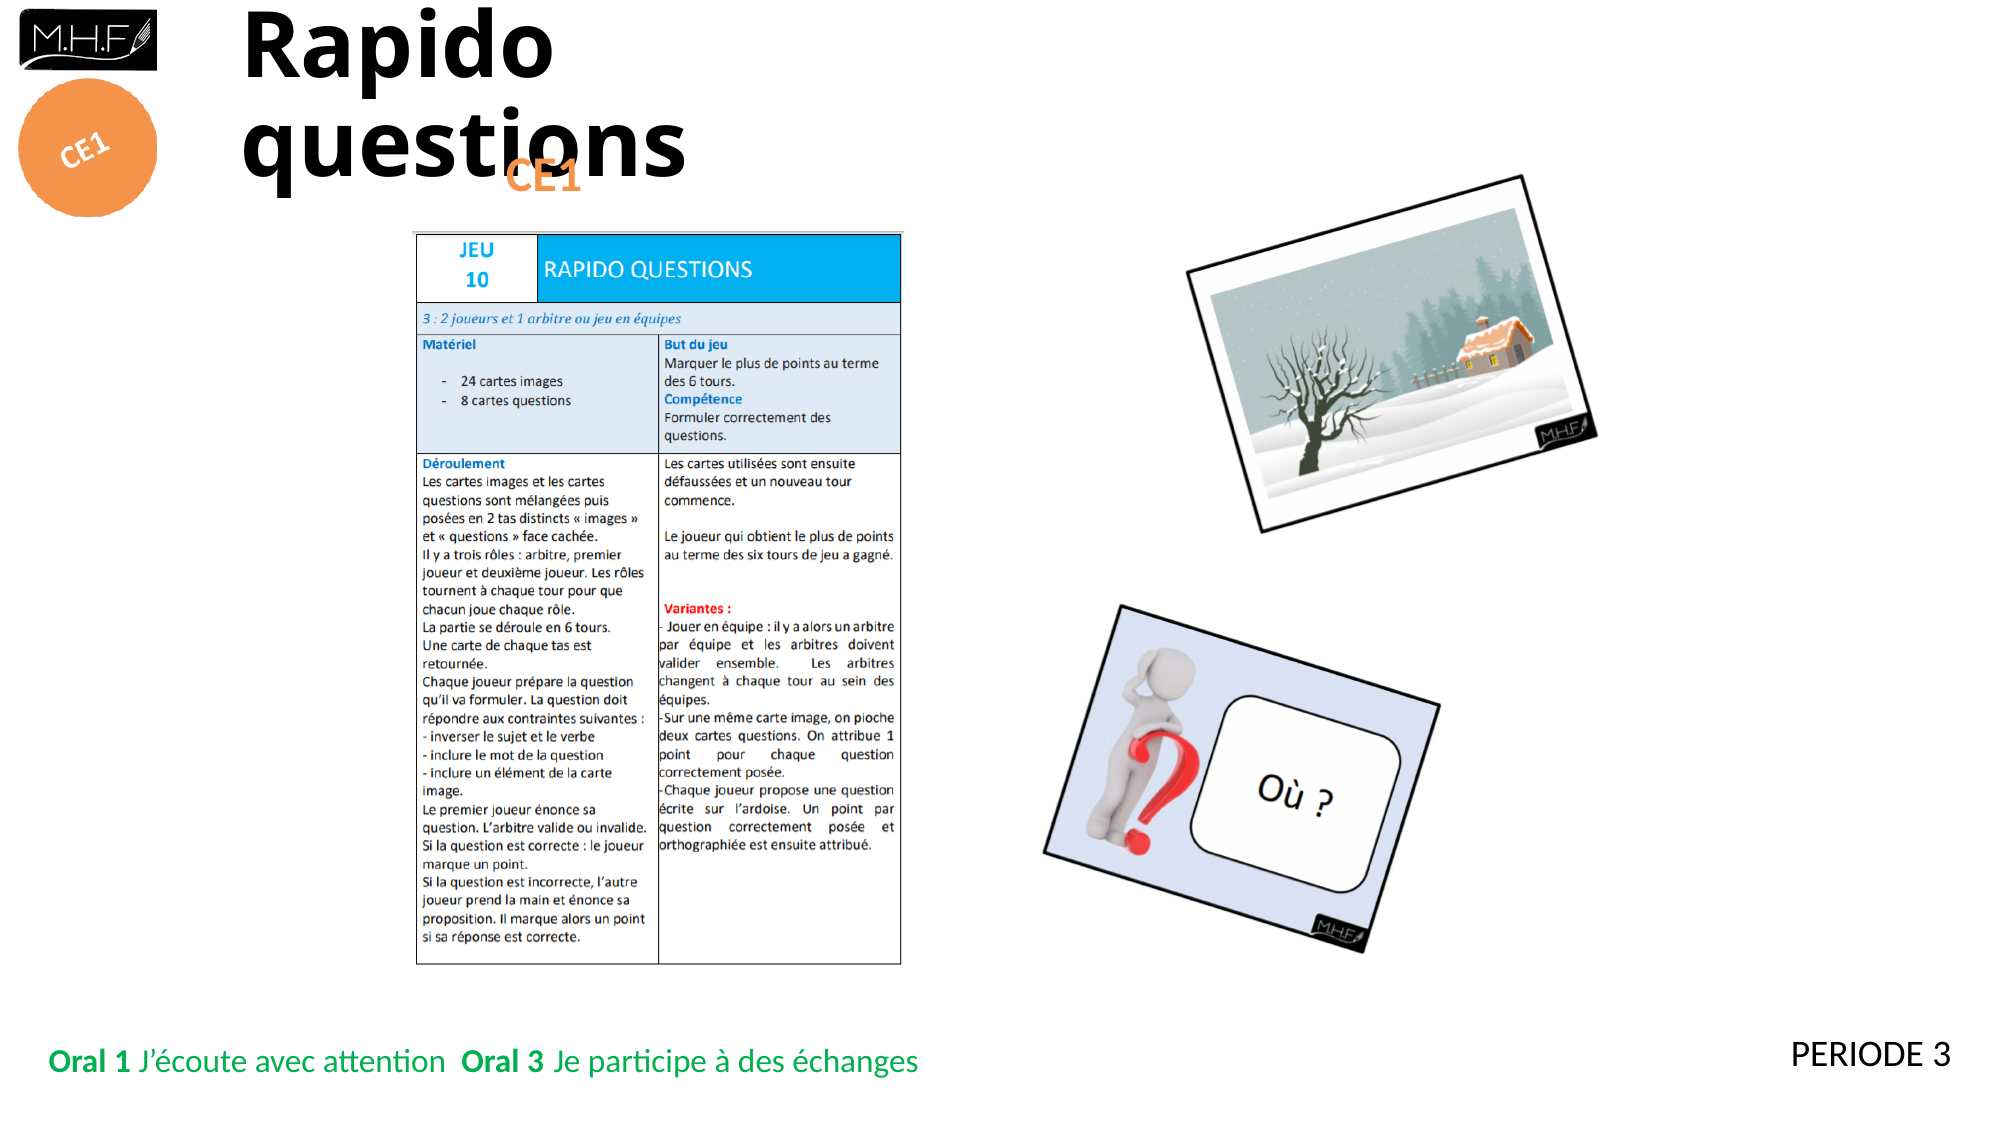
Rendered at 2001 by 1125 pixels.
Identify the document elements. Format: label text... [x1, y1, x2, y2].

text_box CE1 [491, 133, 626, 231]
picture [412, 231, 904, 966]
picture [1182, 171, 1599, 535]
picture [1036, 599, 1445, 958]
title Rapido questions [225, 22, 892, 171]
picture [18, 78, 157, 218]
picture [16, 7, 157, 74]
text_box PERIODE 3 [1362, 1021, 1967, 1082]
text_box Oral 1 J’écoute avec attention Oral 3 Je participe à des échanges [33, 1023, 1034, 1088]
